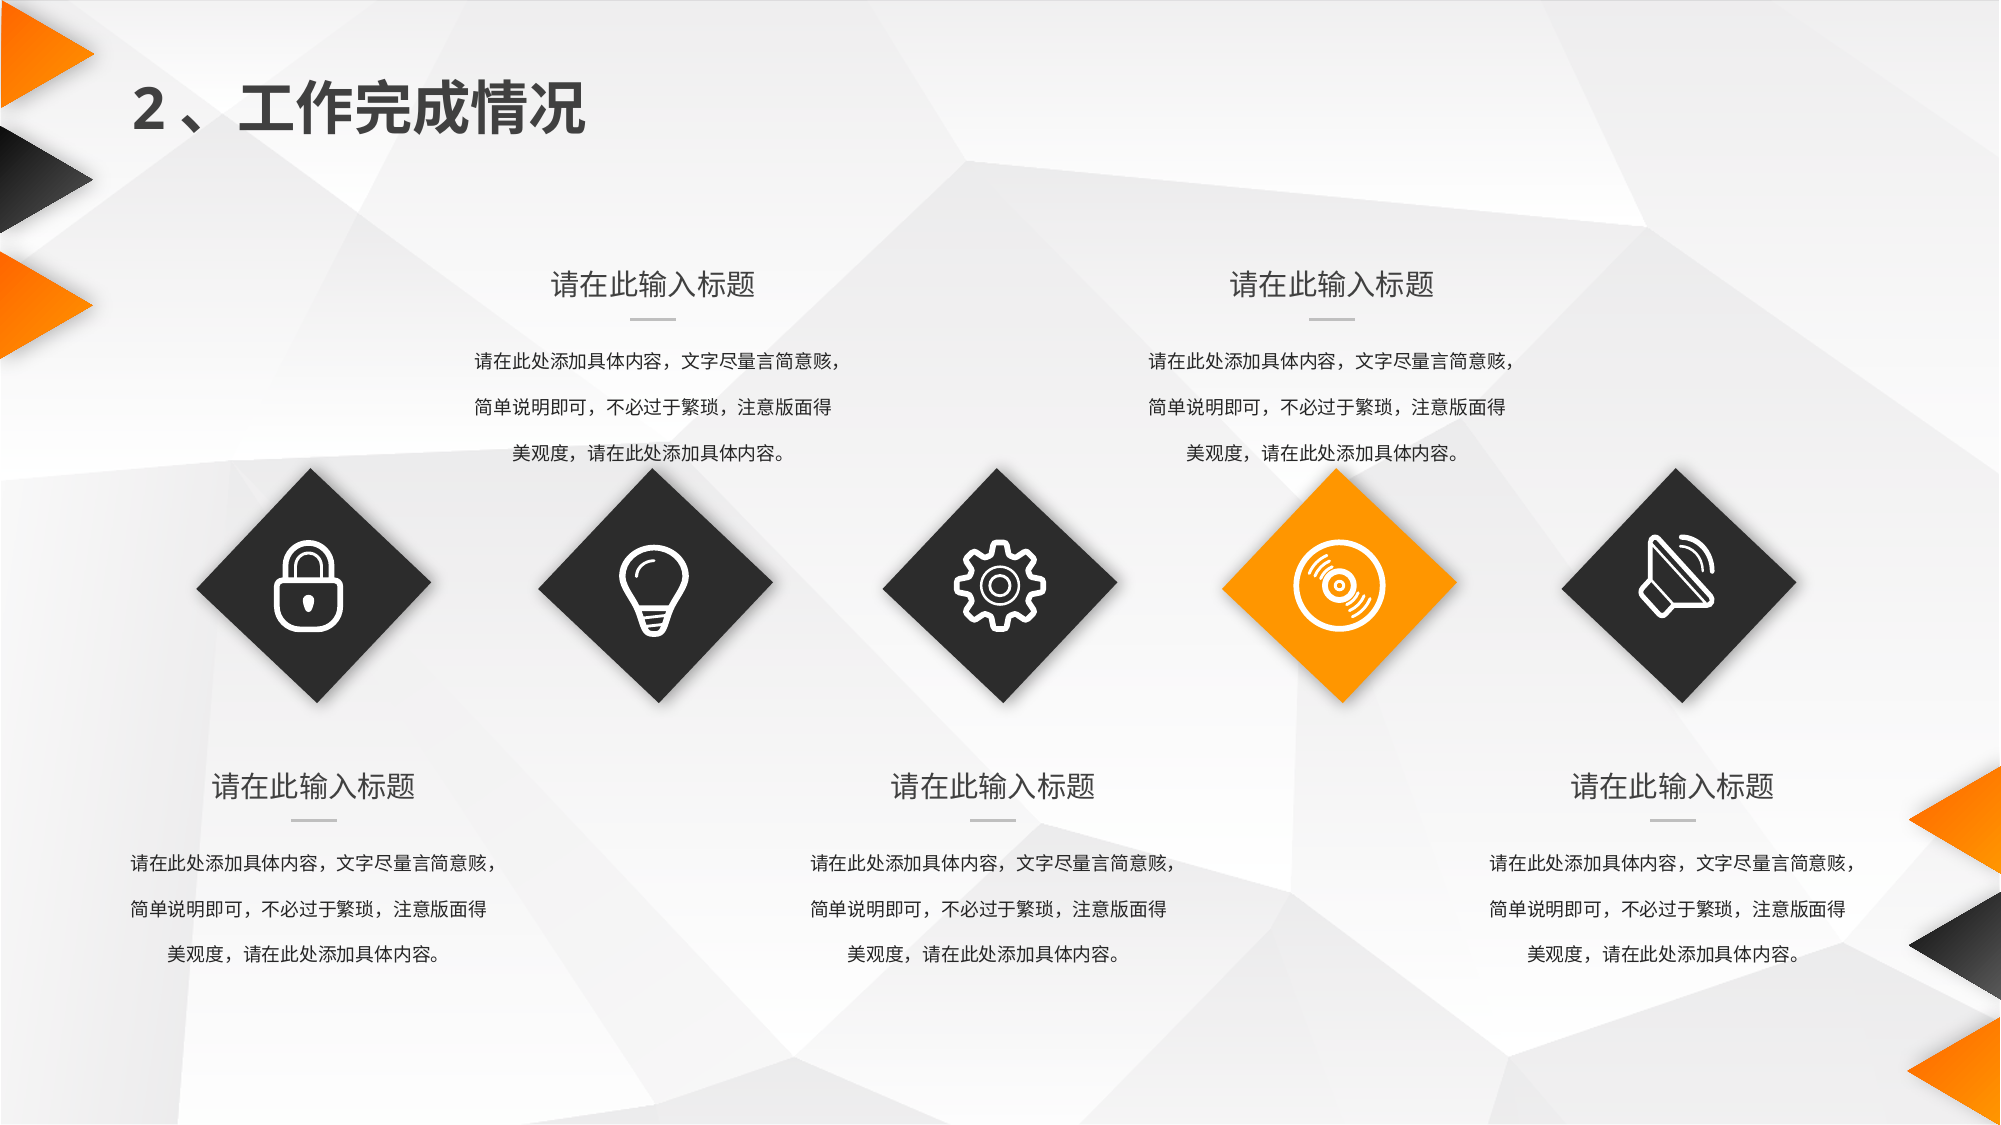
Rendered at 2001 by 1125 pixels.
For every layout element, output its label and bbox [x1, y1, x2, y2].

picture [1, 0, 1999, 1125]
text_box [1775, 898, 2000, 993]
text_box [1638, 534, 1715, 619]
text_box [273, 539, 344, 633]
text_box [619, 544, 689, 638]
text_box [0, 132, 227, 227]
text_box [1293, 539, 1386, 632]
text_box [953, 539, 1047, 632]
